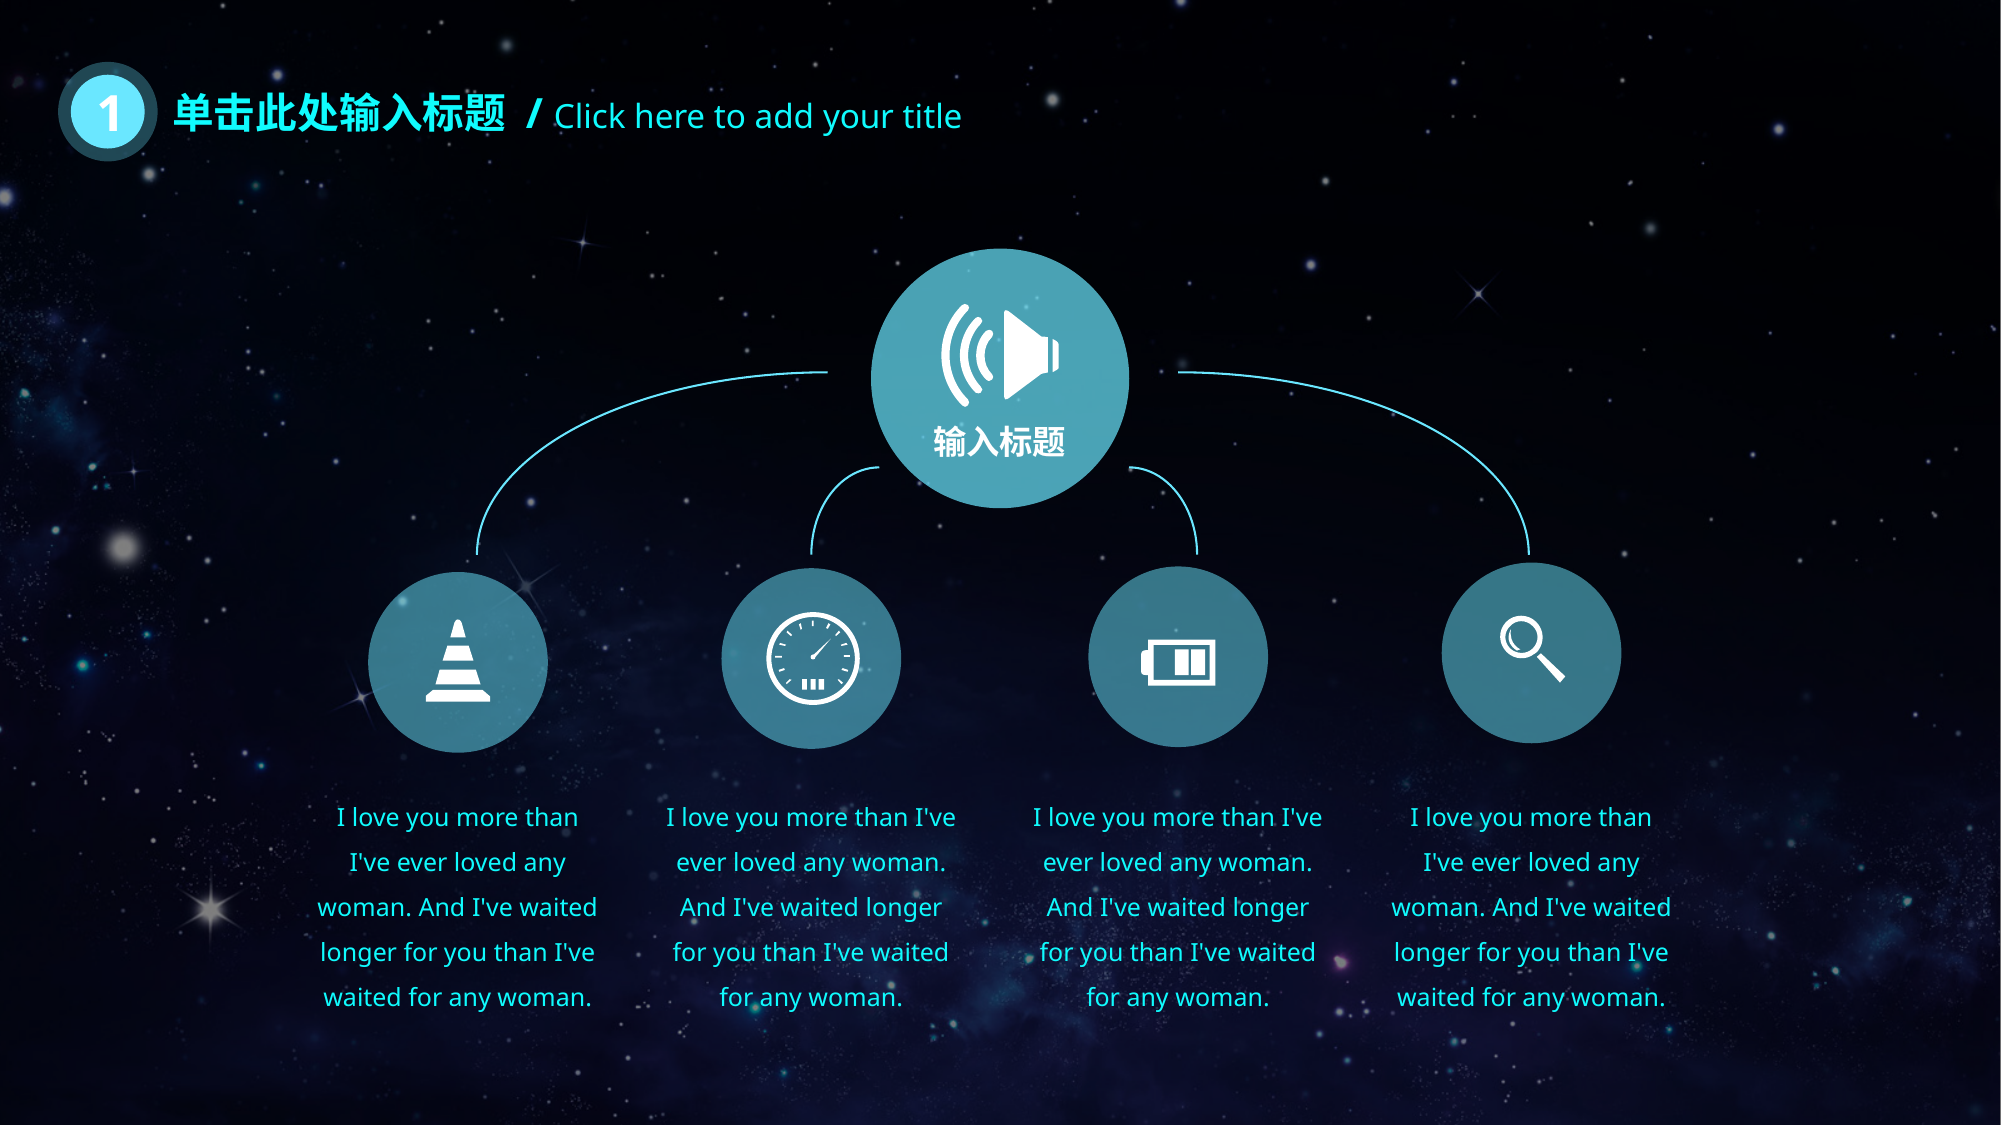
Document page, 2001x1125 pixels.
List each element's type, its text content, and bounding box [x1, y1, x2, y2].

text_box I love you more than I've ever loved any woman. And I've waited longer for you than I've waited for any woman. [1373, 779, 1690, 1019]
text_box I love you more than I've ever loved any woman. And I've waited longer for you than I've waited for any woman. [650, 779, 973, 1019]
picture [0, 0, 2001, 1125]
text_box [1088, 566, 1269, 748]
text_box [1441, 562, 1622, 744]
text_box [871, 248, 1130, 509]
text_box [1178, 371, 1530, 555]
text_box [58, 61, 158, 162]
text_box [368, 572, 548, 753]
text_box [721, 568, 902, 749]
text_box [810, 467, 880, 555]
text_box [476, 371, 828, 555]
text_box I love you more than I've ever loved any woman. And I've waited longer for you than I've waited for any woman. [298, 779, 618, 1019]
text_box 单击此处输入标题 / Click here to add your title [158, 78, 1017, 144]
text_box I love you more than I've ever loved any woman. And I've waited longer for you than I've waited for any woman. [1016, 779, 1341, 1019]
text_box [1129, 466, 1198, 555]
